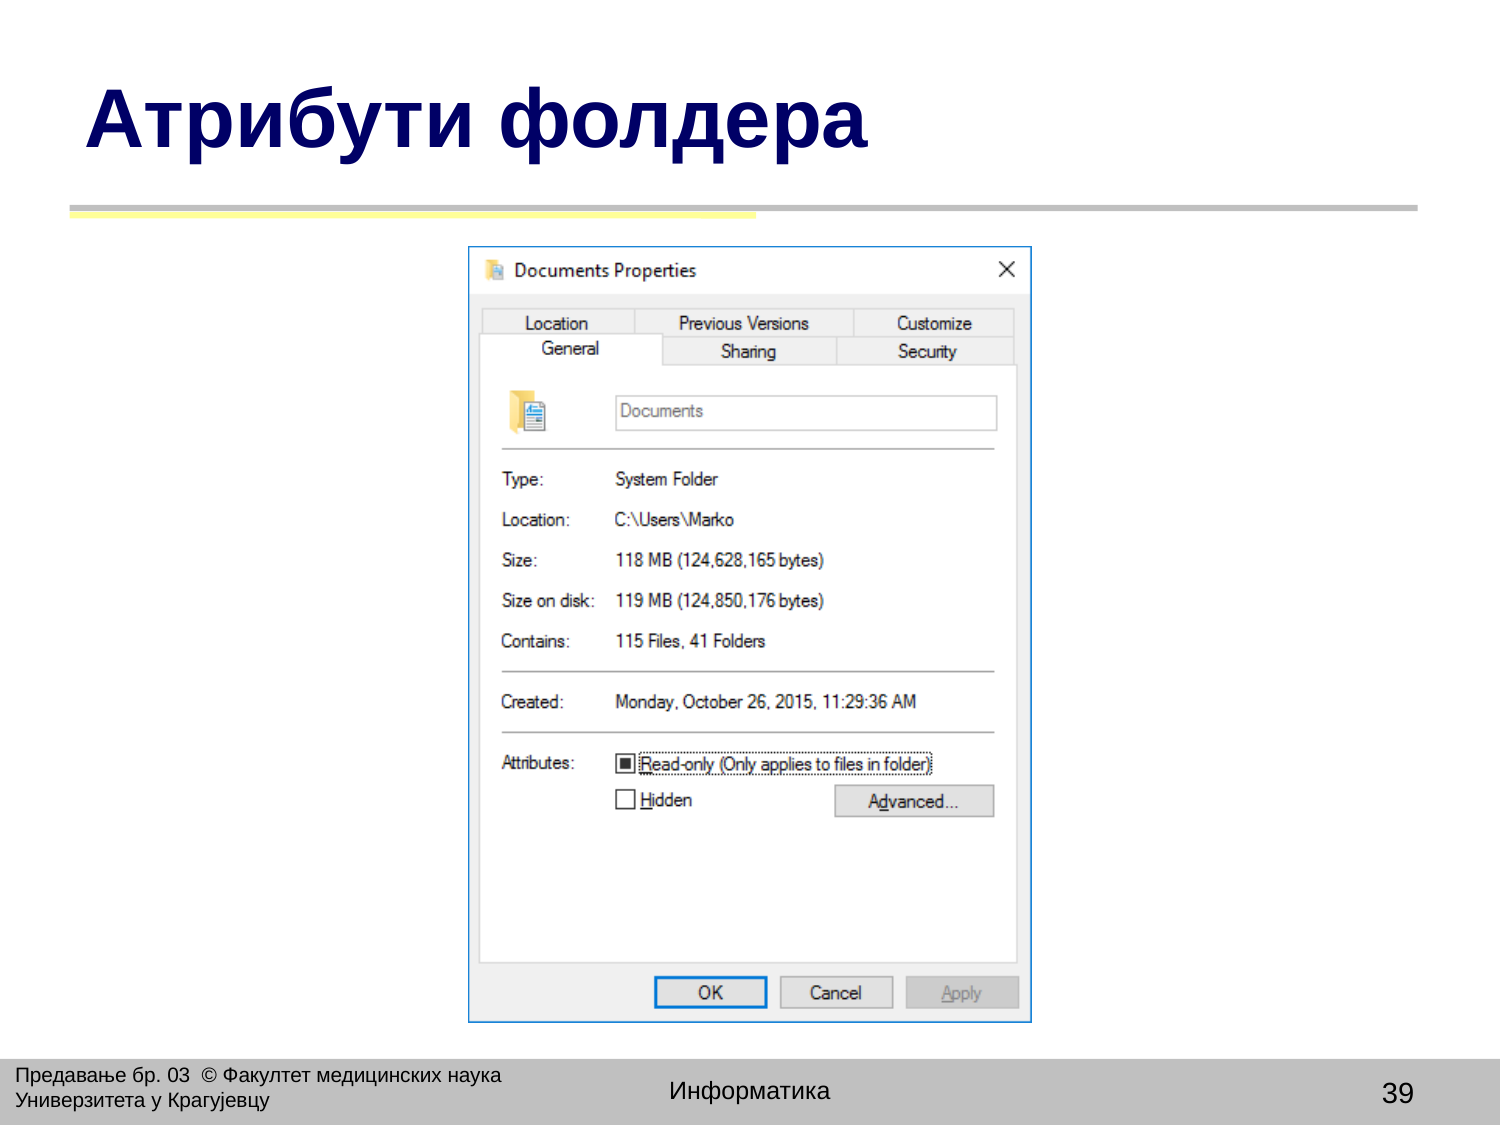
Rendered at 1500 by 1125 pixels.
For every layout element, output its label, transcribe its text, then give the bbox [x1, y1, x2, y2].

title Атрибути фолдера [69, 19, 1426, 208]
slide_number Предавање бр. 03 © Факултет медицинских наука Универзитета у Крагујевцу [0, 1053, 614, 1108]
slide_number 39 [1079, 1066, 1430, 1125]
footer Информатика [512, 1066, 988, 1125]
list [467, 246, 1033, 1023]
